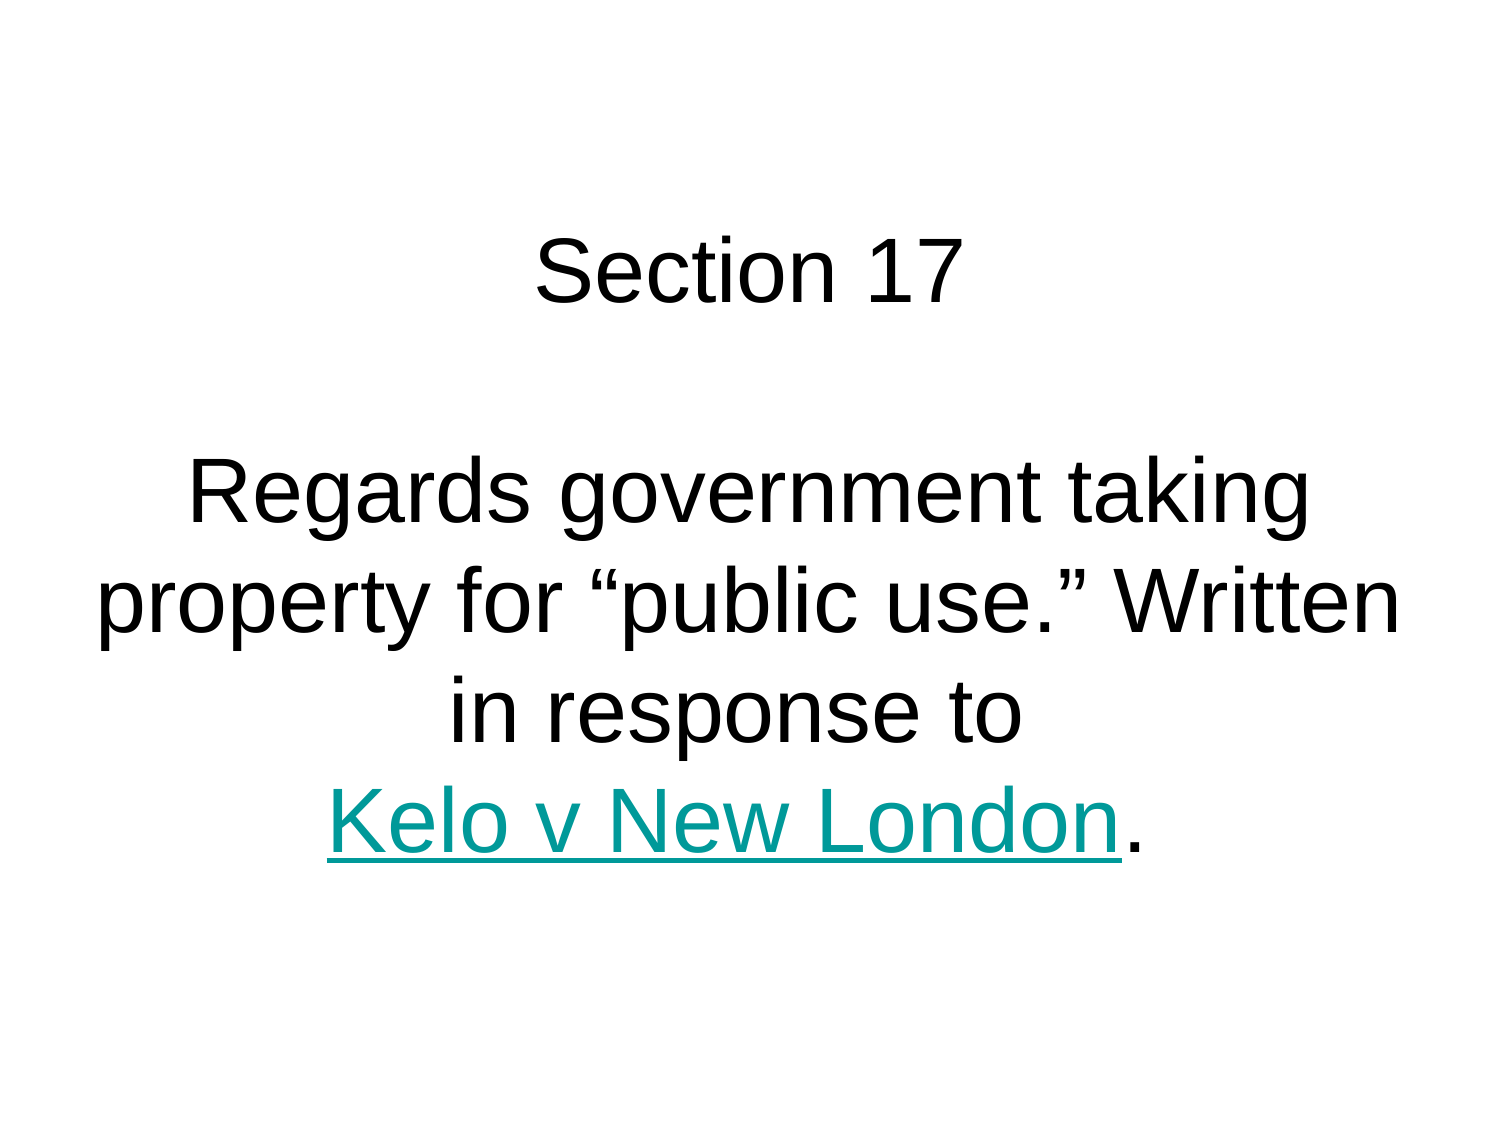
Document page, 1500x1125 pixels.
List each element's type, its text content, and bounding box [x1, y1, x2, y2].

title Section 17 Regards government taking property for “public use.” Written in response to Kelo v New London. [74, 44, 1426, 1038]
